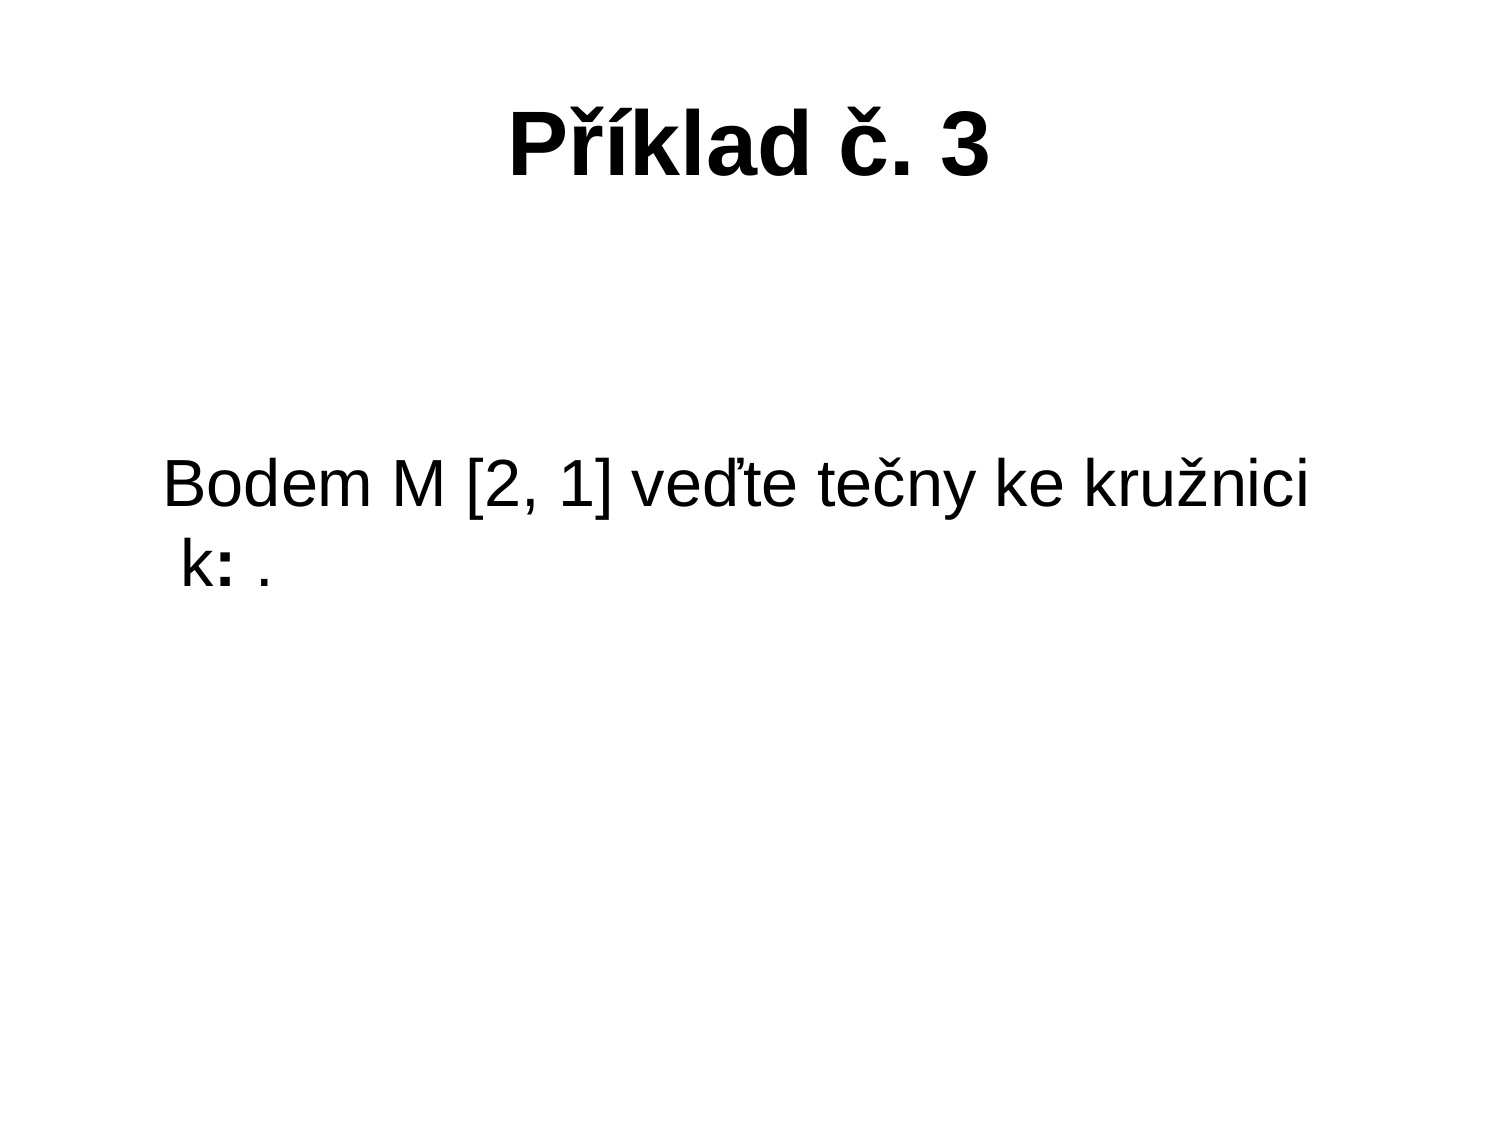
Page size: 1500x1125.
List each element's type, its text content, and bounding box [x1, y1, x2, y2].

title Příklad č. 3 [75, 45, 1425, 233]
